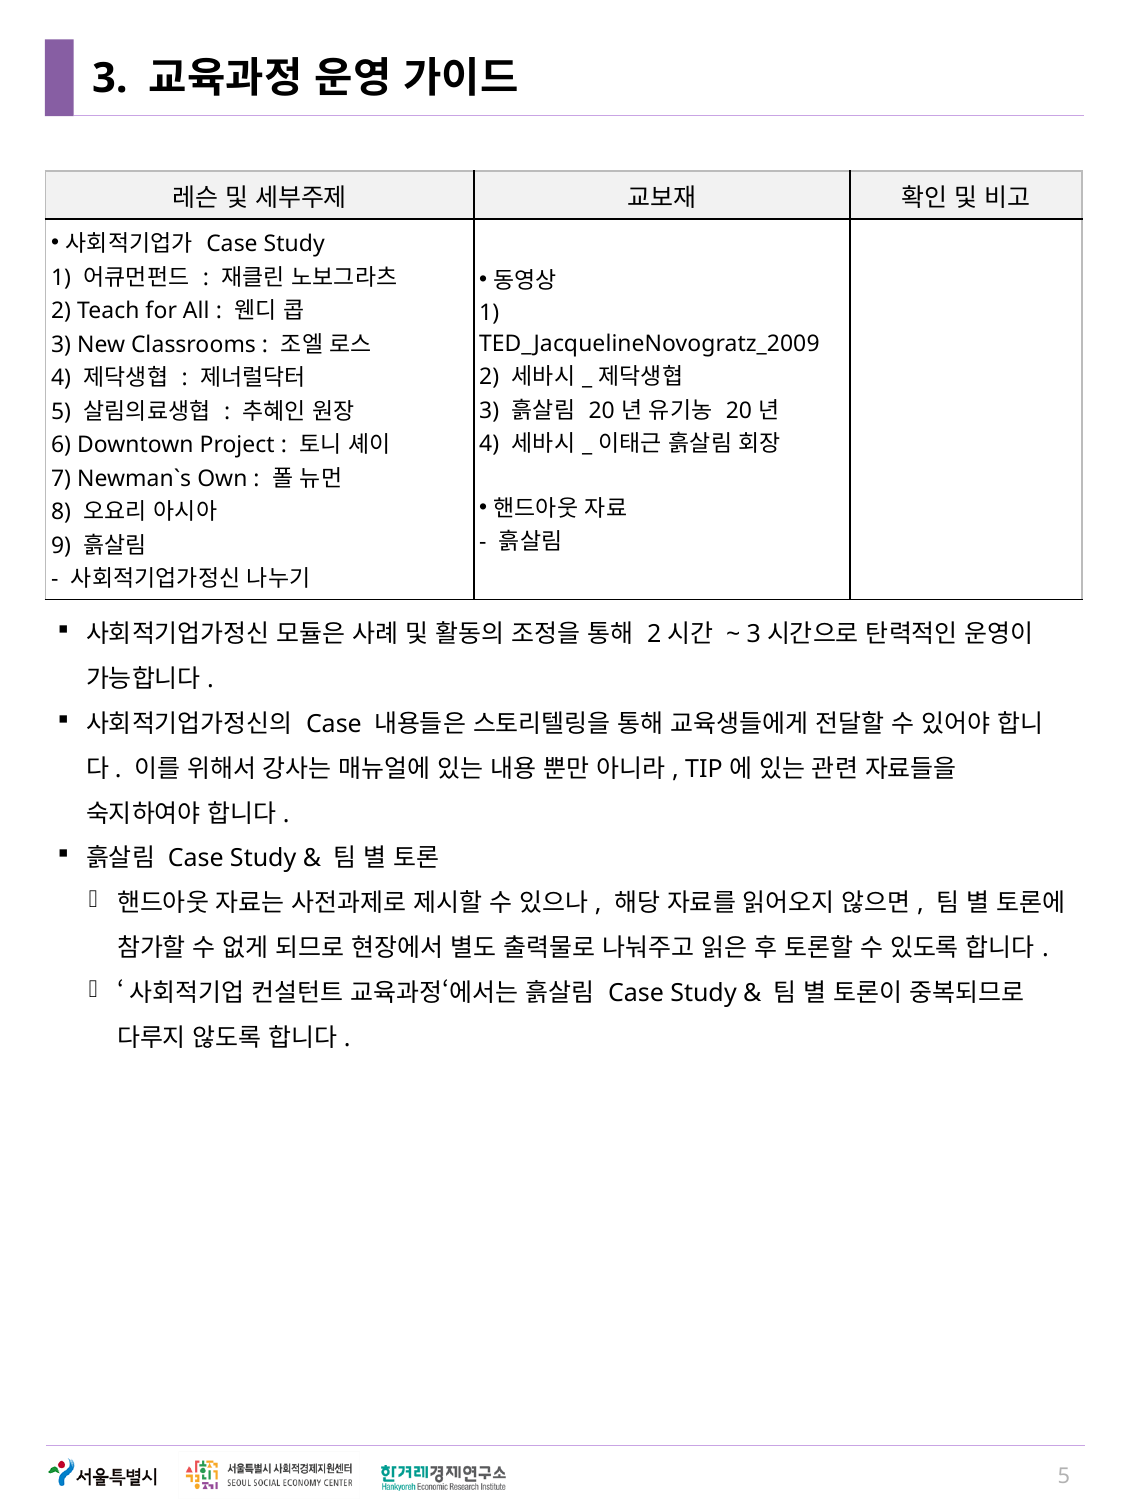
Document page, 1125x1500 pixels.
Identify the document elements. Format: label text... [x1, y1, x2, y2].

table_cell 사회적기업가 Case Study 1) 어큐먼펀드 : 재클린 노보그라츠 2) Teach for All : 웬디 콥 3) New Classrooms : 조엘 로스 4) 제닥생협 : 제너럴닥터 5) 살림의료생협 : 추혜인 원장 6) Downtown Project : 토니 셰이 7) Newman`s Own : 폴 뉴먼 8) 오요리 아시아 9) 흙살림 - 사회적기업가정신 나누기 [46, 220, 473, 595]
text_box 사회적기업가정신 모듈은 사례 및 활동의 조정을 통해 2시간 ~ 3시간으로 탄력적인 운영이 가능합니다. 사회적기업가정신의 Case 내용들은 스토리텔링을 통해 교육생들에게 전달할 수 있어야 합니다. 이를 위해서 강사는 매뉴얼에 있는 내용 뿐만 아니라, TIP에 있는 관련 자료들을 숙지하여야 합니다. 흙살림 Case Study & 팀 별 토론 핸드아웃 자료는 사전과제로 제시할 수 있으나, 해당 자료를 읽어오지 않으면, 팀 별 토론에 참가할 수 없게 되므로 현장에서 별도 출력물로 나눠주고 읽은 후 토론할 수 있도록 합니다. ‘사회적기업 컨설턴트 교육과정‘에서는 흙살림 Case Study & 팀 별 토론이 중복되므로 다루지 않도록 합니다. [42, 595, 1083, 1059]
picture [48, 1457, 157, 1486]
picture [178, 1451, 360, 1499]
slide_number 5 [832, 1436, 1086, 1500]
table_header 확인 및 비고 [851, 172, 1081, 218]
picture [381, 1465, 506, 1491]
table_cell [851, 220, 1081, 595]
table_header 교보재 [475, 172, 849, 218]
title 3. 교육과정 운영 가이드 [77, 49, 1034, 110]
table_header 레슨 및 세부주제 [46, 172, 473, 218]
table_cell 동영상 1) TED_JacquelineNovogratz_2009 2) 세바시_제닥생협 3) 흙살림 20년 유기농 20년 4) 세바시_이태근 흙살림 회장 핸드아웃 자료 - 흙살림 [475, 220, 849, 595]
